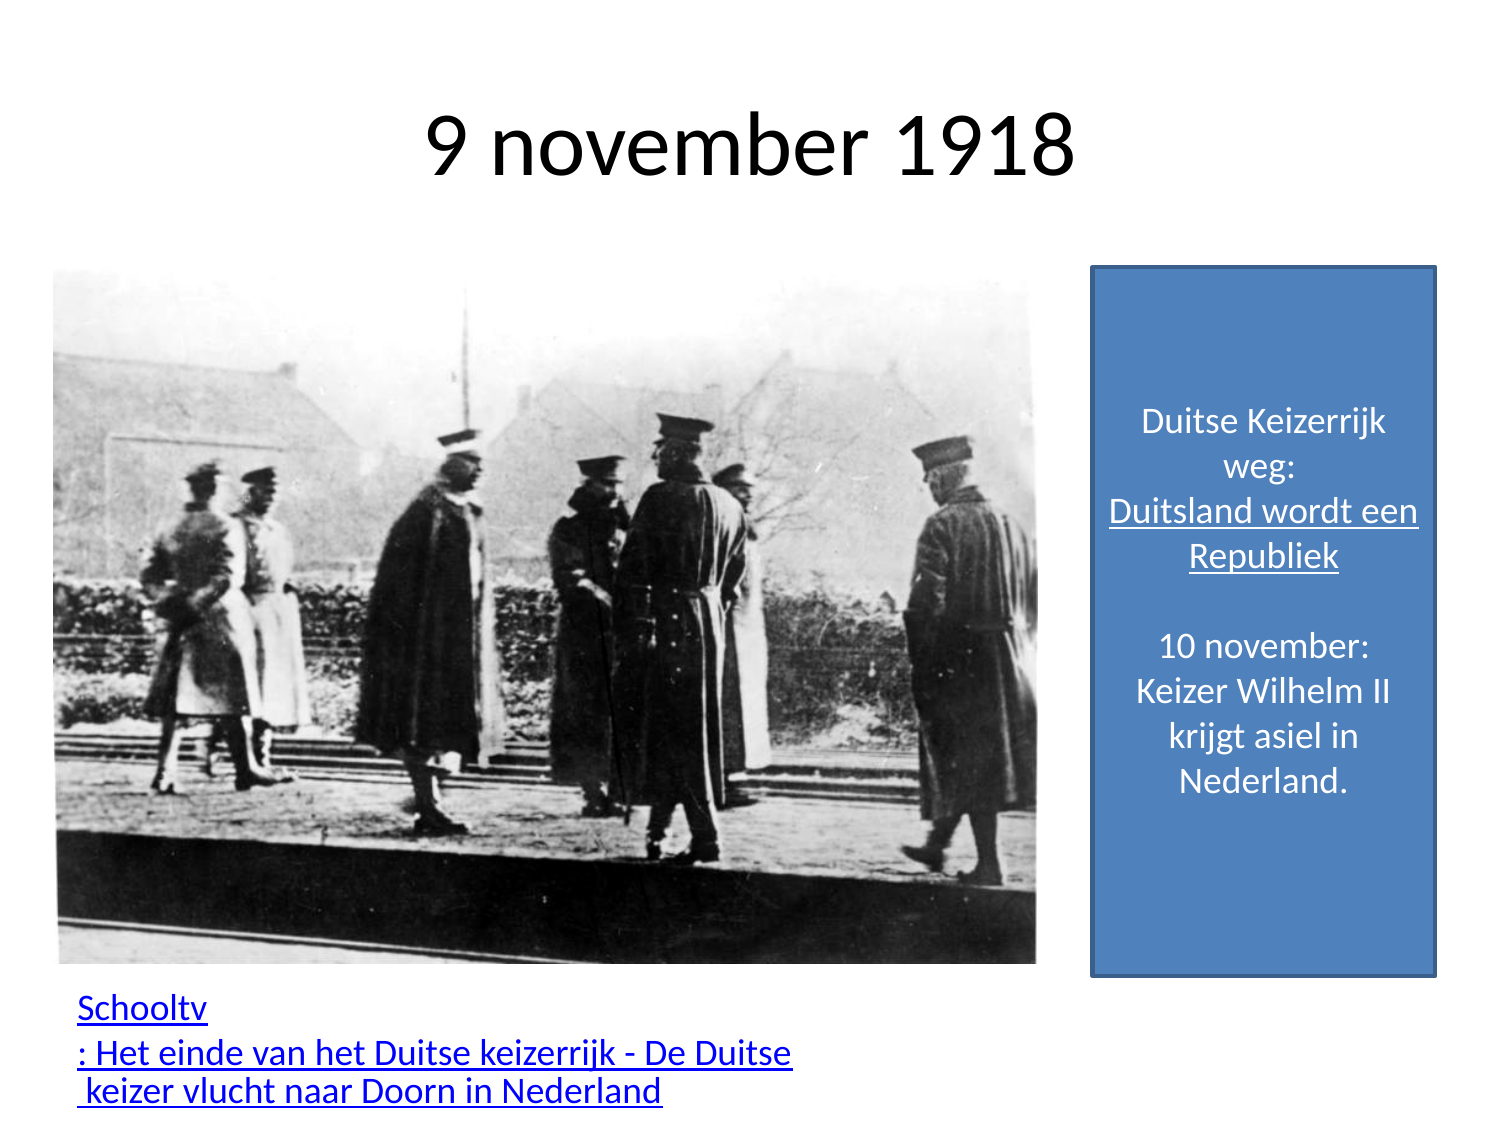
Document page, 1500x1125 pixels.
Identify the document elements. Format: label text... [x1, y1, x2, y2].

title 9 november 1918 [75, 45, 1425, 233]
text_box Schooltv: Het einde van het Duitse keizerrijk - De Duitse keizer vlucht naar Doorn in Nederland [62, 975, 813, 1081]
text_box Duitse Keizerrijk weg: Duitsland wordt een Republiek 10 november: Keizer Wilhelm II krijgt asiel in Nederland. [1090, 265, 1437, 978]
picture [52, 266, 1038, 965]
